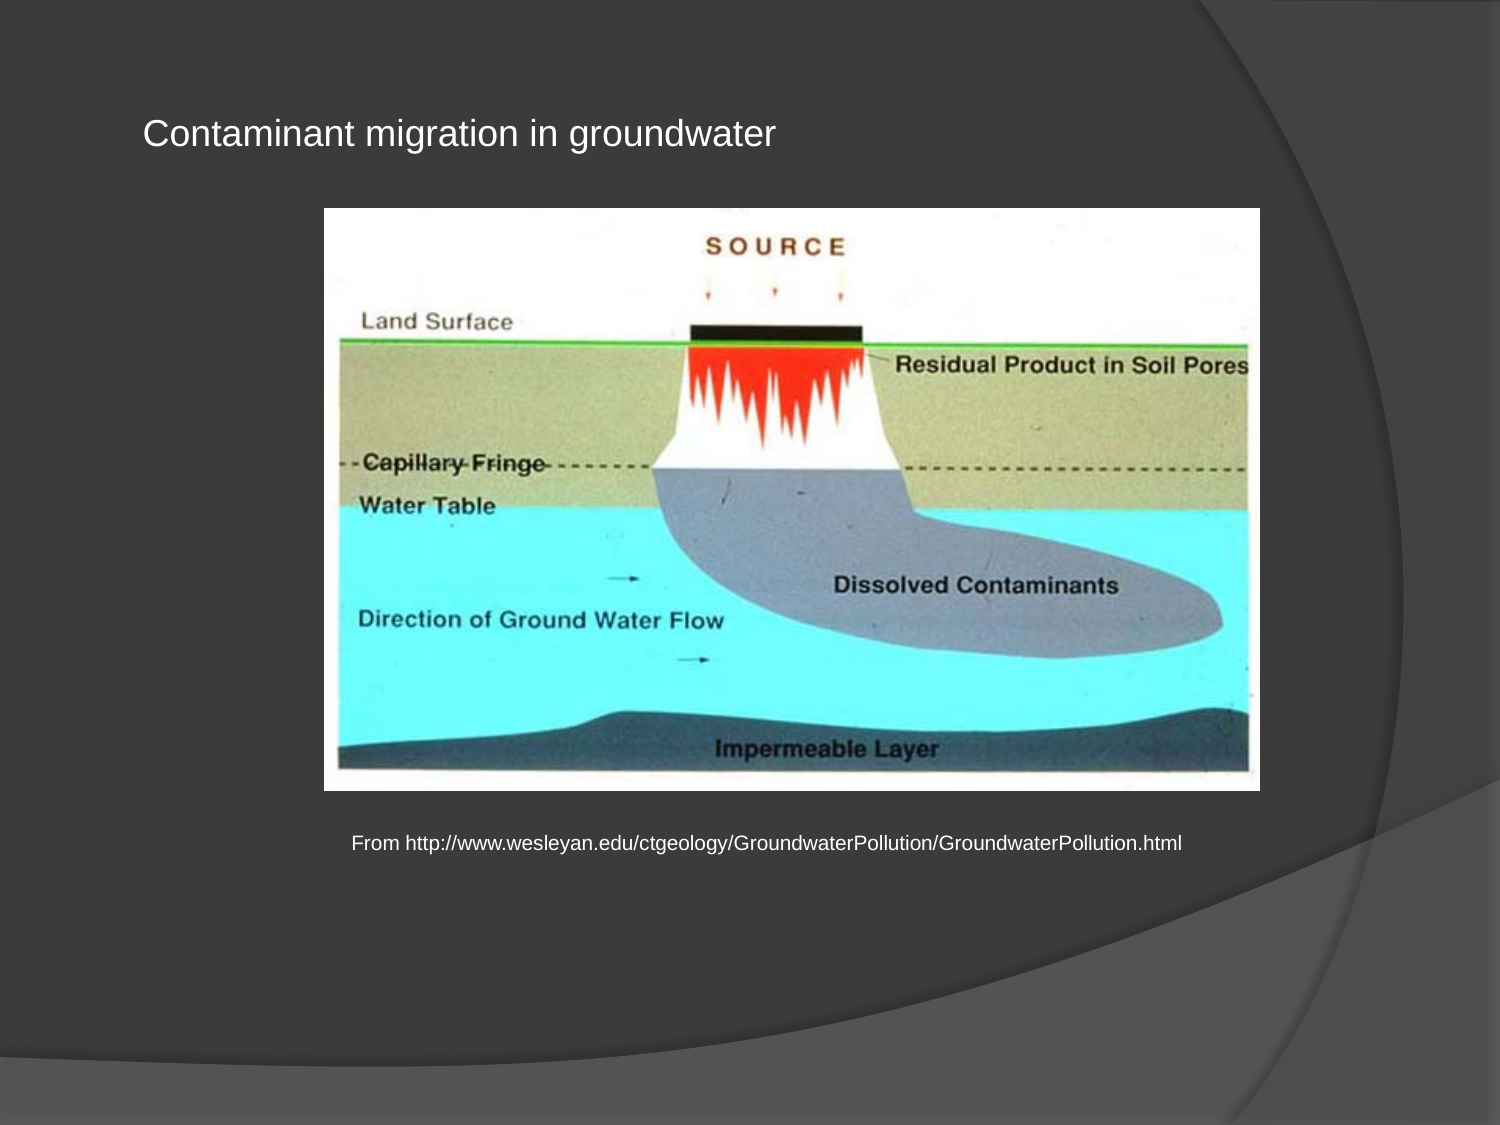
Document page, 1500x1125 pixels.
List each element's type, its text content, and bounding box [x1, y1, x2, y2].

text_box From http://www.wesleyan.edu/ctgeology/GroundwaterPollution/GroundwaterPollution.html [336, 822, 1223, 863]
text_box Contaminant migration in groundwater [127, 101, 792, 162]
picture [324, 207, 1260, 792]
